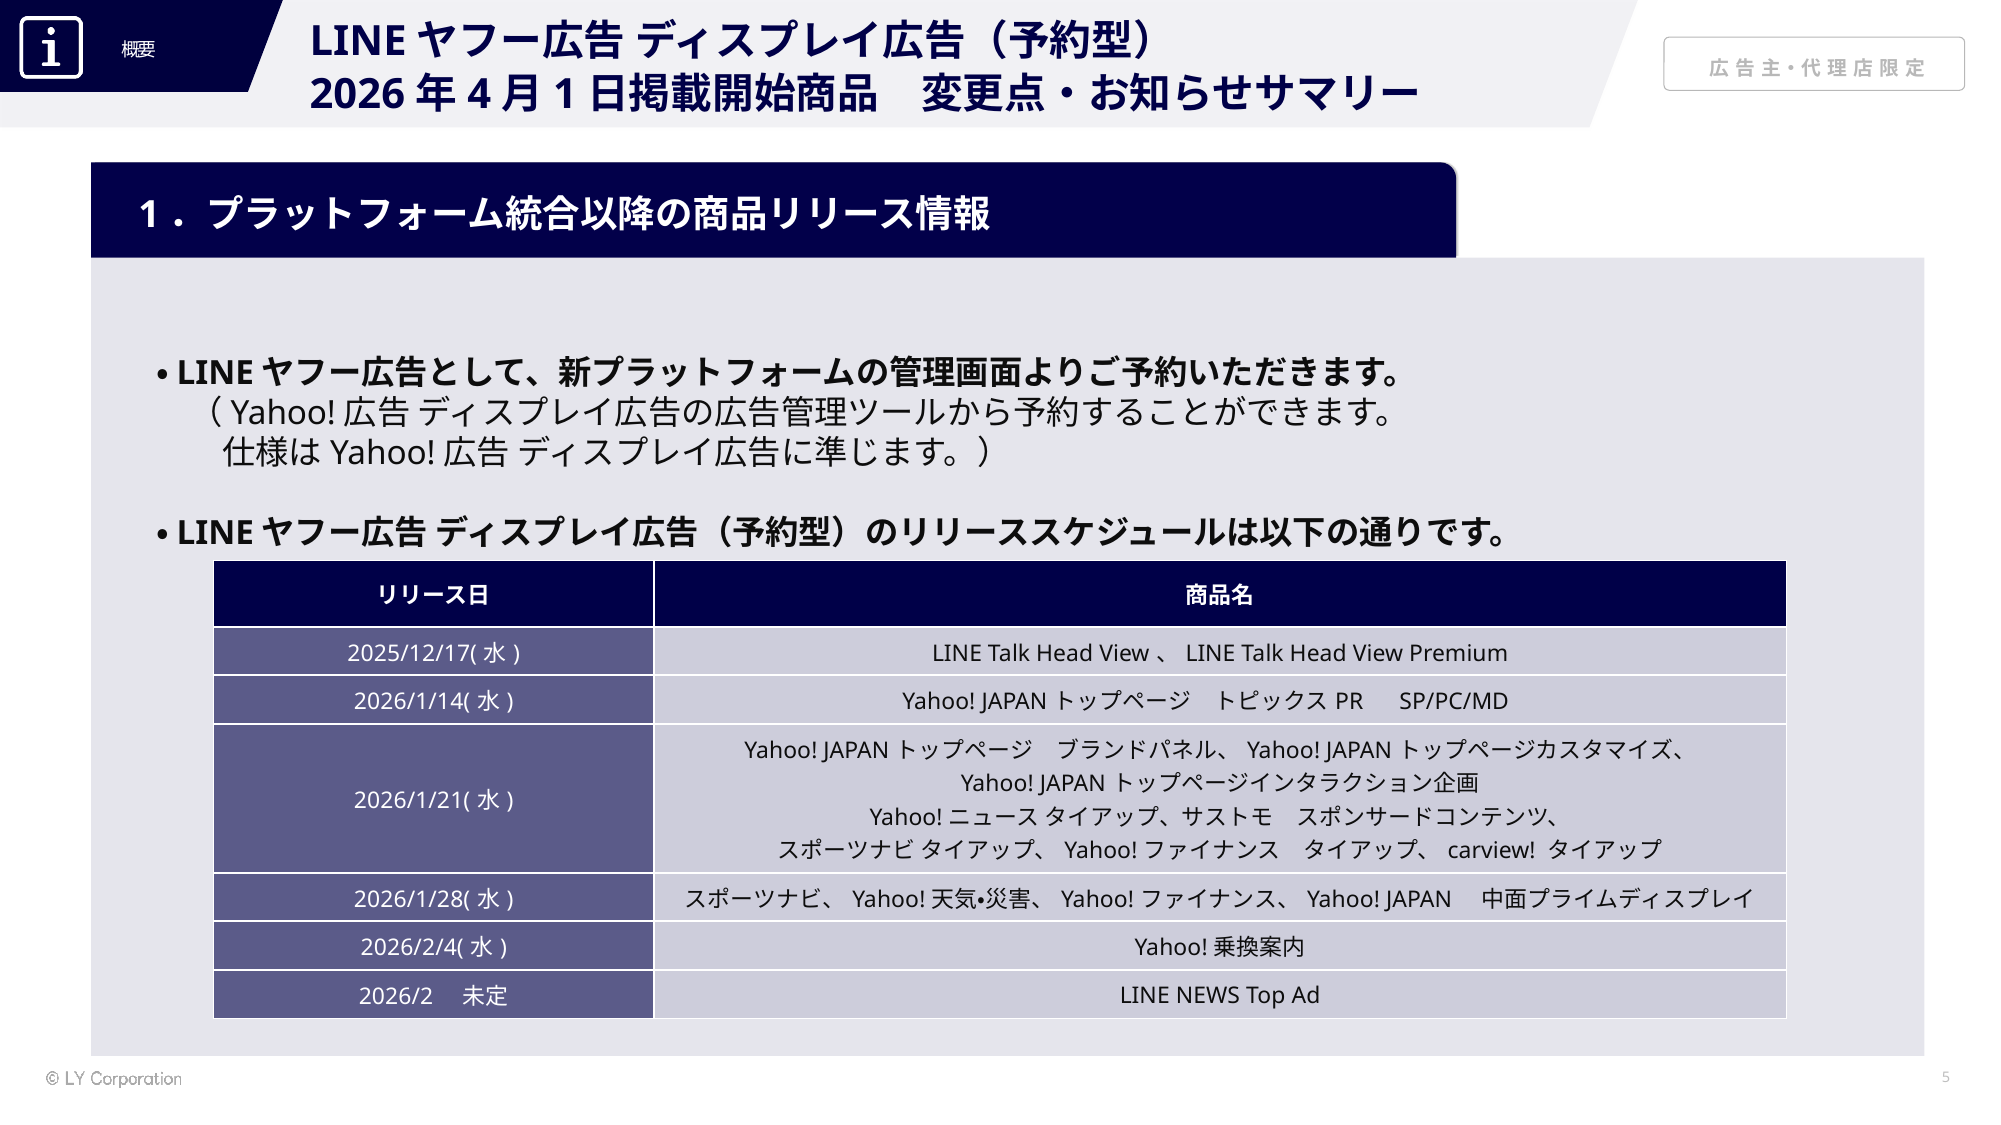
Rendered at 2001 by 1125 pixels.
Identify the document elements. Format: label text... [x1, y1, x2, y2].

table_cell LINE NEWS Top Ad [655, 971, 1786, 1018]
table_header リリース日 [214, 561, 653, 626]
table_header 商品名 [655, 561, 1786, 626]
table_cell 2026/1/21(水) [214, 725, 653, 872]
table_cell 2026/1/14(水) [214, 676, 653, 723]
table_cell LINE Talk Head View、LINE Talk Head View Premium [655, 628, 1786, 674]
picture [46, 1071, 181, 1088]
picture [9, 5, 92, 87]
table_cell スポーツナビ、Yahoo!天気・災害、Yahoo!ファイナンス、Yahoo! JAPAN 中面プライムディスプレイ [655, 874, 1786, 920]
table_cell Yahoo!乗換案内 [655, 922, 1786, 969]
table_cell 2026/2/4(水) [214, 922, 653, 969]
table_cell Yahoo! JAPANトップページ ブランドパネル、Yahoo! JAPANトップページカスタマイズ、 Yahoo! JAPANトップページインタラクション企画 Yahoo!ニュース タイアップ、サストモ スポンサードコンテンツ、 スポーツナビ タイアップ、Yahoo!ファイナンス タイアップ、carview! タイアップ [655, 725, 1786, 872]
list LINEヤフー広告 ディスプレイ広告（予約型） 2026年4月1日掲載開始商品 変更点・お知らせサマリー [309, 41, 1645, 97]
text_box ・LINEヤフー広告として、新プラットフォームの管理画面よりご予約いただきます。 （Yahoo!広告 ディスプレイ広告の広告管理ツールから予約することができます。 仕様はYahoo!広告 ディスプレイ広告に準じます。） ・LINEヤフー広告 ディスプレイ広告（予約型）のリリーススケジュールは以下の通りです。 [91, 257, 1925, 1056]
table_cell 2025/12/17(水) [214, 628, 653, 674]
text_box 概要 [97, 13, 180, 81]
table_cell Yahoo! JAPANトップページ トピックスPR SP/PC/MD [655, 676, 1786, 723]
table_cell 2026/2 未定 [214, 971, 653, 1018]
text_box 1．プラットフォーム統合以降の商品リリース情報 [90, 161, 1458, 259]
table_cell 2026/1/28(水) [214, 874, 653, 920]
